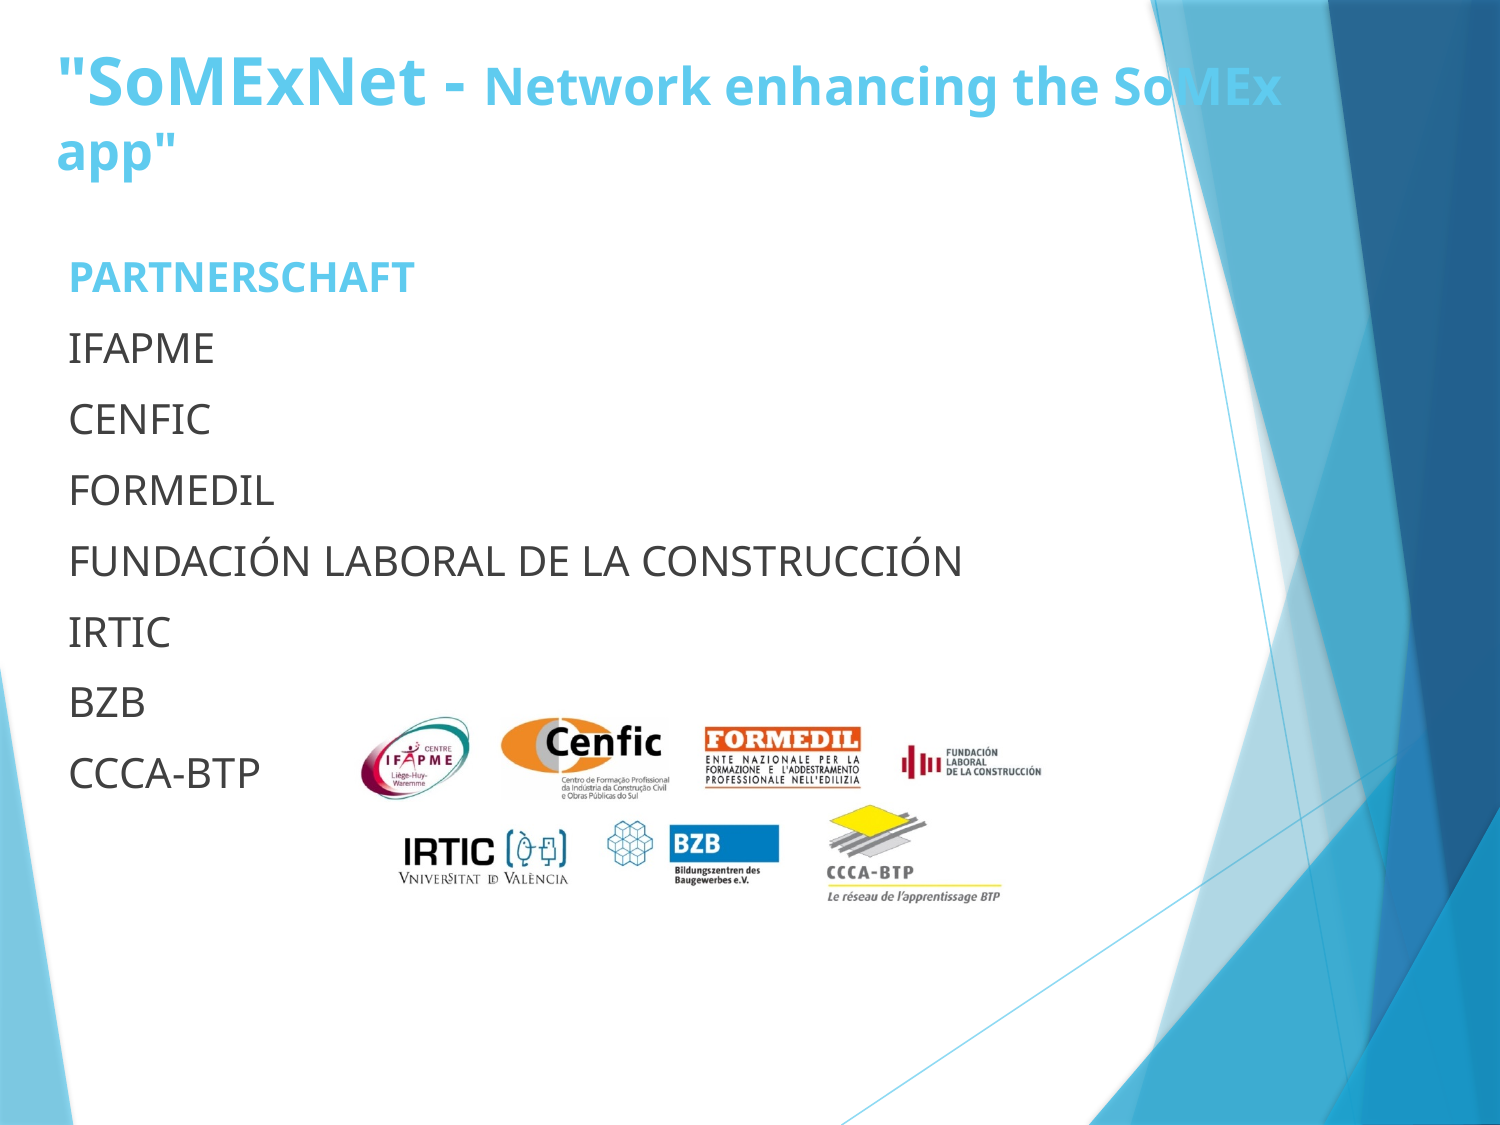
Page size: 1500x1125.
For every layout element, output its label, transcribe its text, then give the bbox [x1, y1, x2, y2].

picture [335, 691, 1071, 923]
title "SoMExNet - Network enhancing the SoMEx app" [41, 30, 1415, 114]
list PARTNERSCHAFT IFAPME CENFIC FORMEDIL FUNDACIÓN LABORAL DE LA CONSTRUCCIÓN IRTIC BZB CCCA-BTP [53, 243, 1341, 1083]
